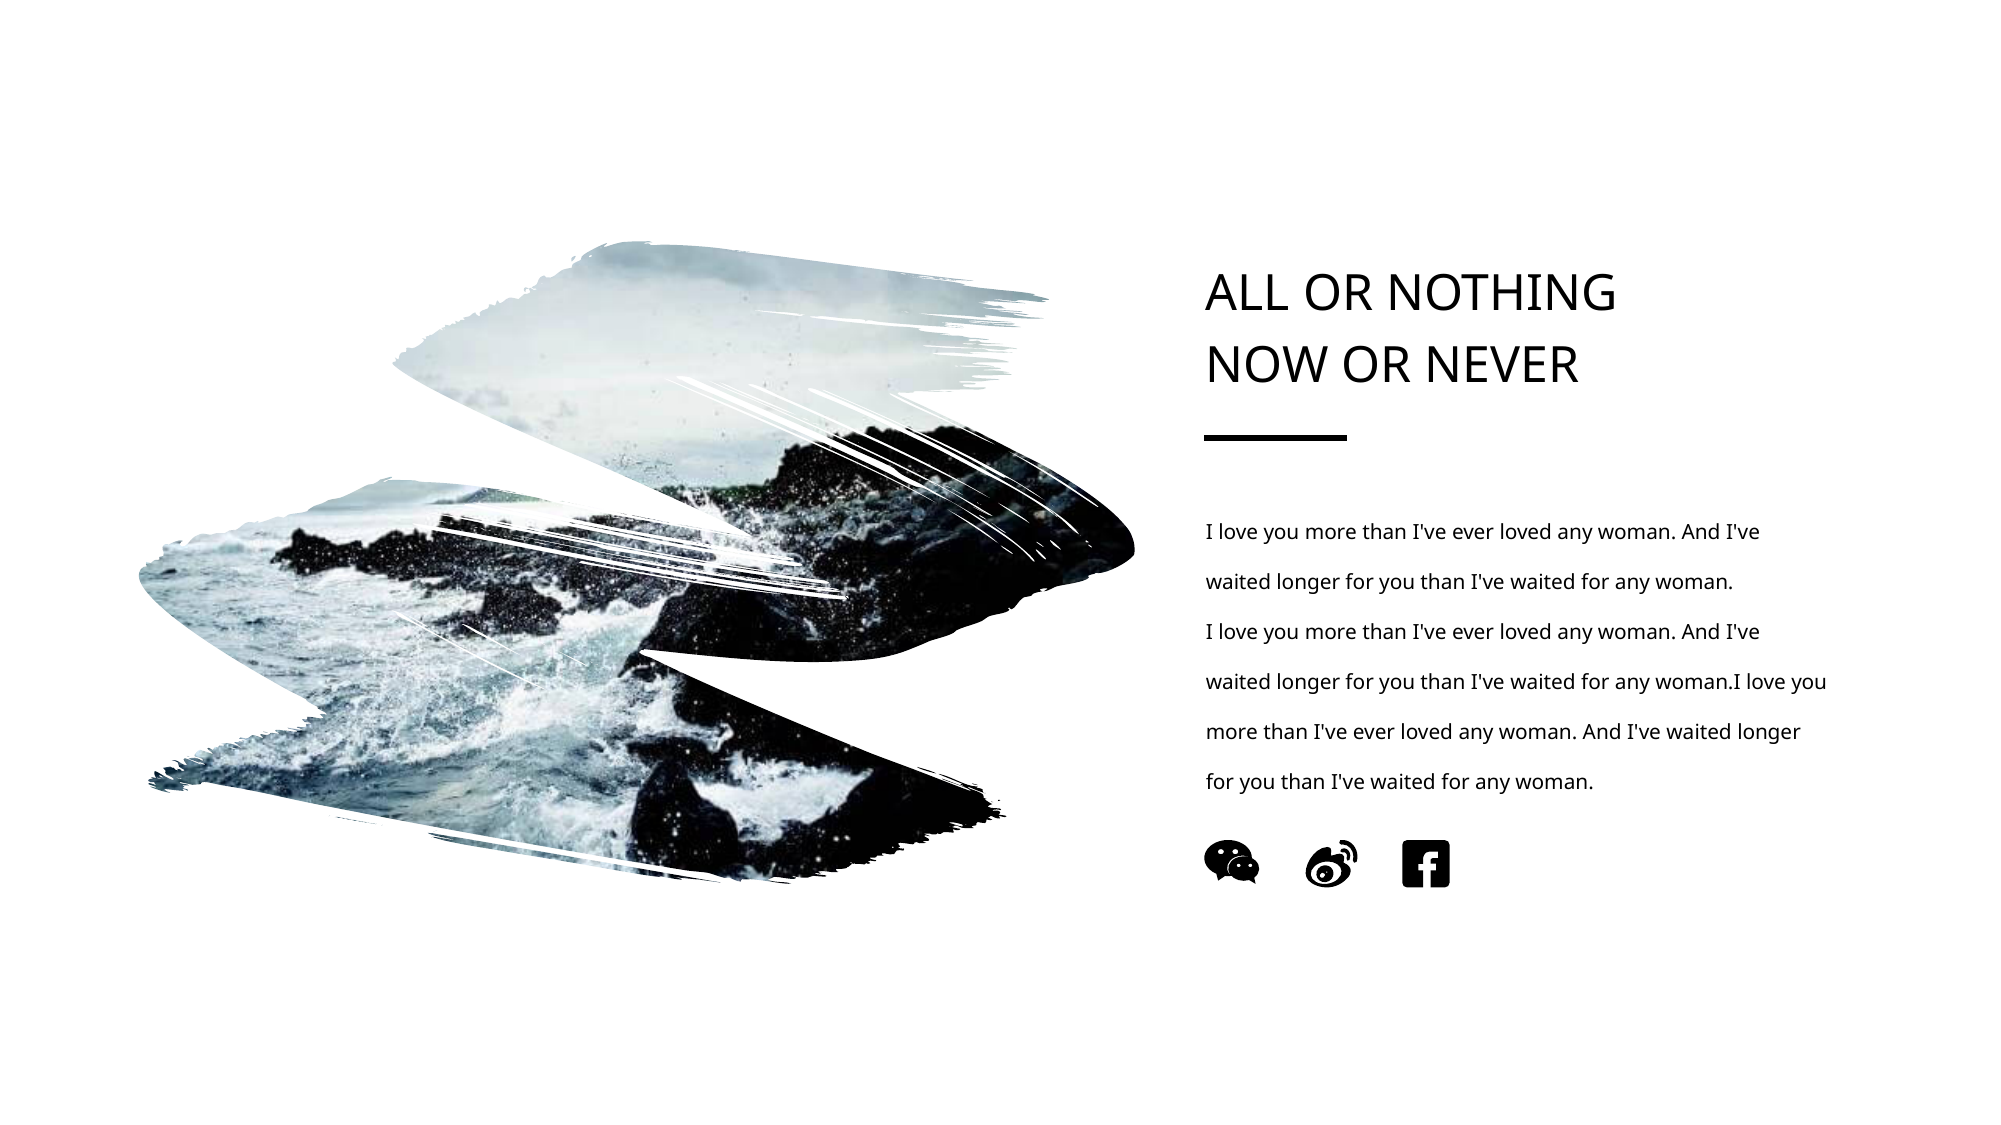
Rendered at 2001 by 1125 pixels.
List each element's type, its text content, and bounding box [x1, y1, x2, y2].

text_box [1203, 838, 1261, 886]
picture [138, 241, 1135, 884]
text_box [1402, 840, 1450, 888]
text_box [1304, 838, 1359, 889]
text_box I love you more than I've ever loved any woman. And I've waited longer for you than I've waited for any woman. I love you more than I've ever loved any woman. And I've waited longer for you than I've waited for any woman.I love you more than I've ever loved any woman. And I've waited longer for you than I've waited for any woman. [1191, 486, 1845, 801]
text_box ALL OR NOTHING NOW OR NEVER [1191, 241, 1676, 400]
